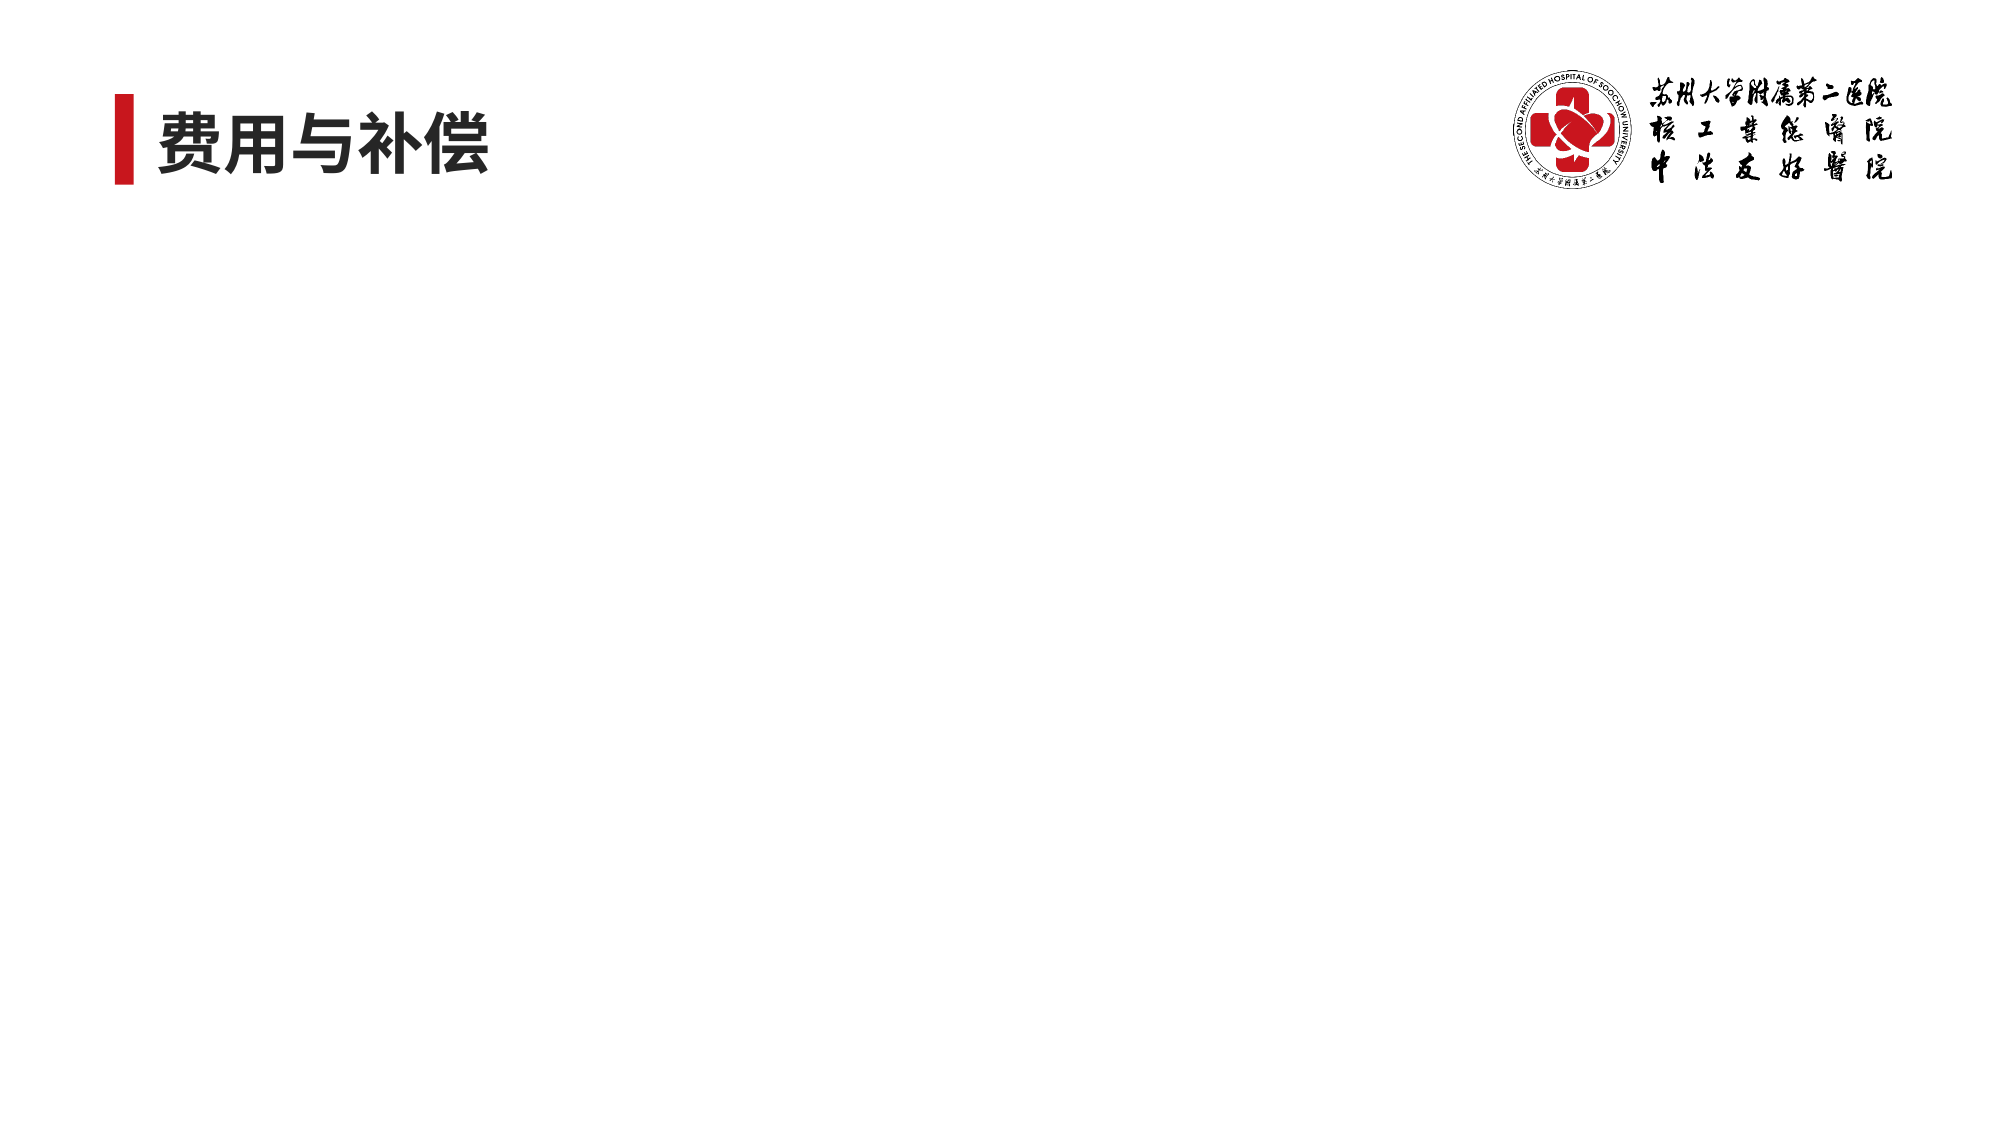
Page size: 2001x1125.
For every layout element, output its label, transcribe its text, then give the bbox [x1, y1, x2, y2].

picture [1513, 70, 1892, 189]
text_box [114, 93, 135, 186]
text_box 费用与补偿 [142, 94, 506, 190]
